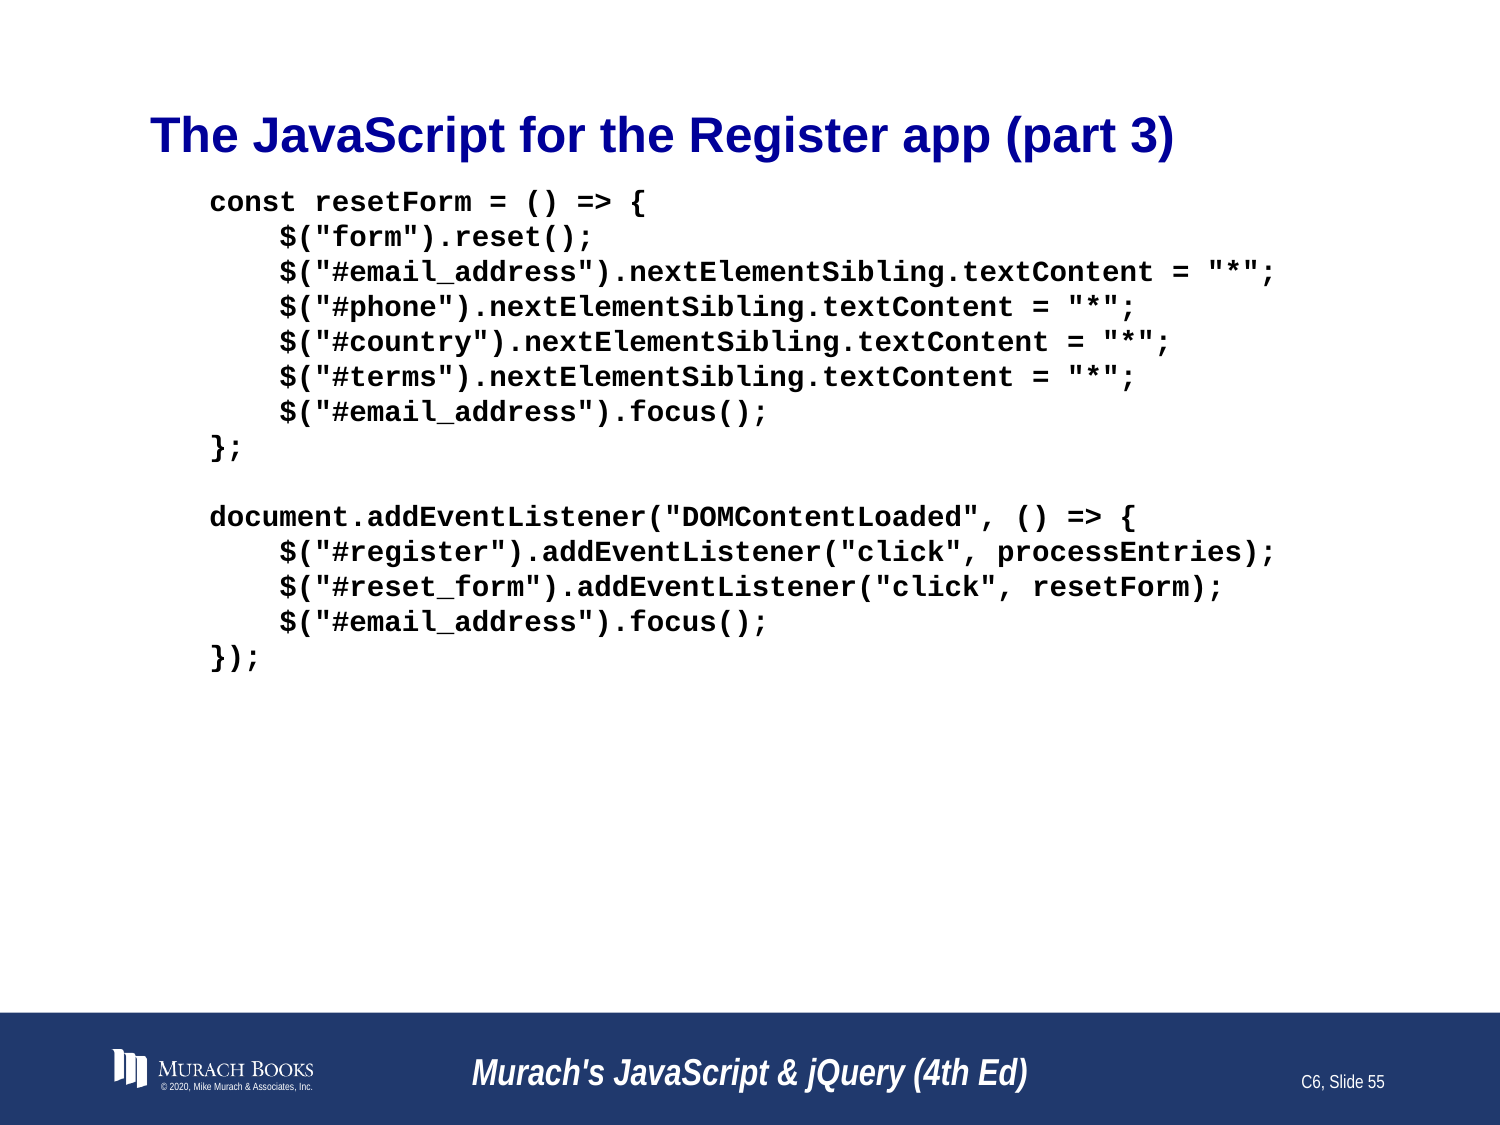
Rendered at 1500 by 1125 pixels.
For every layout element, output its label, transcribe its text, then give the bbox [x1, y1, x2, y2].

title The JavaScript for the Register app (part 3) [150, 102, 1350, 164]
slide_number C6, Slide 55 [1087, 1025, 1400, 1100]
list const resetForm = () => { $("form").reset(); $("#email_address").nextElementSibling.textContent = "*"; $("#phone").nextElementSibling.textContent = "*"; $("#country").nextElementSibling.textContent = "*"; $("#terms").nextElementSibling.textContent = "*"; $("#email_address").focus(); }; document.addEventListener("DOMContentLoaded", () => { $("#register").addEventListener("click", processEntries); $("#reset_form").addEventListener("click", resetForm); $("#email_address").focus(); }); [137, 174, 1350, 975]
footer © 2020, Mike Murach & Associates, Inc. [12, 1025, 463, 1100]
slide_number Murach's JavaScript & jQuery (4th Ed) [463, 1025, 1050, 1100]
